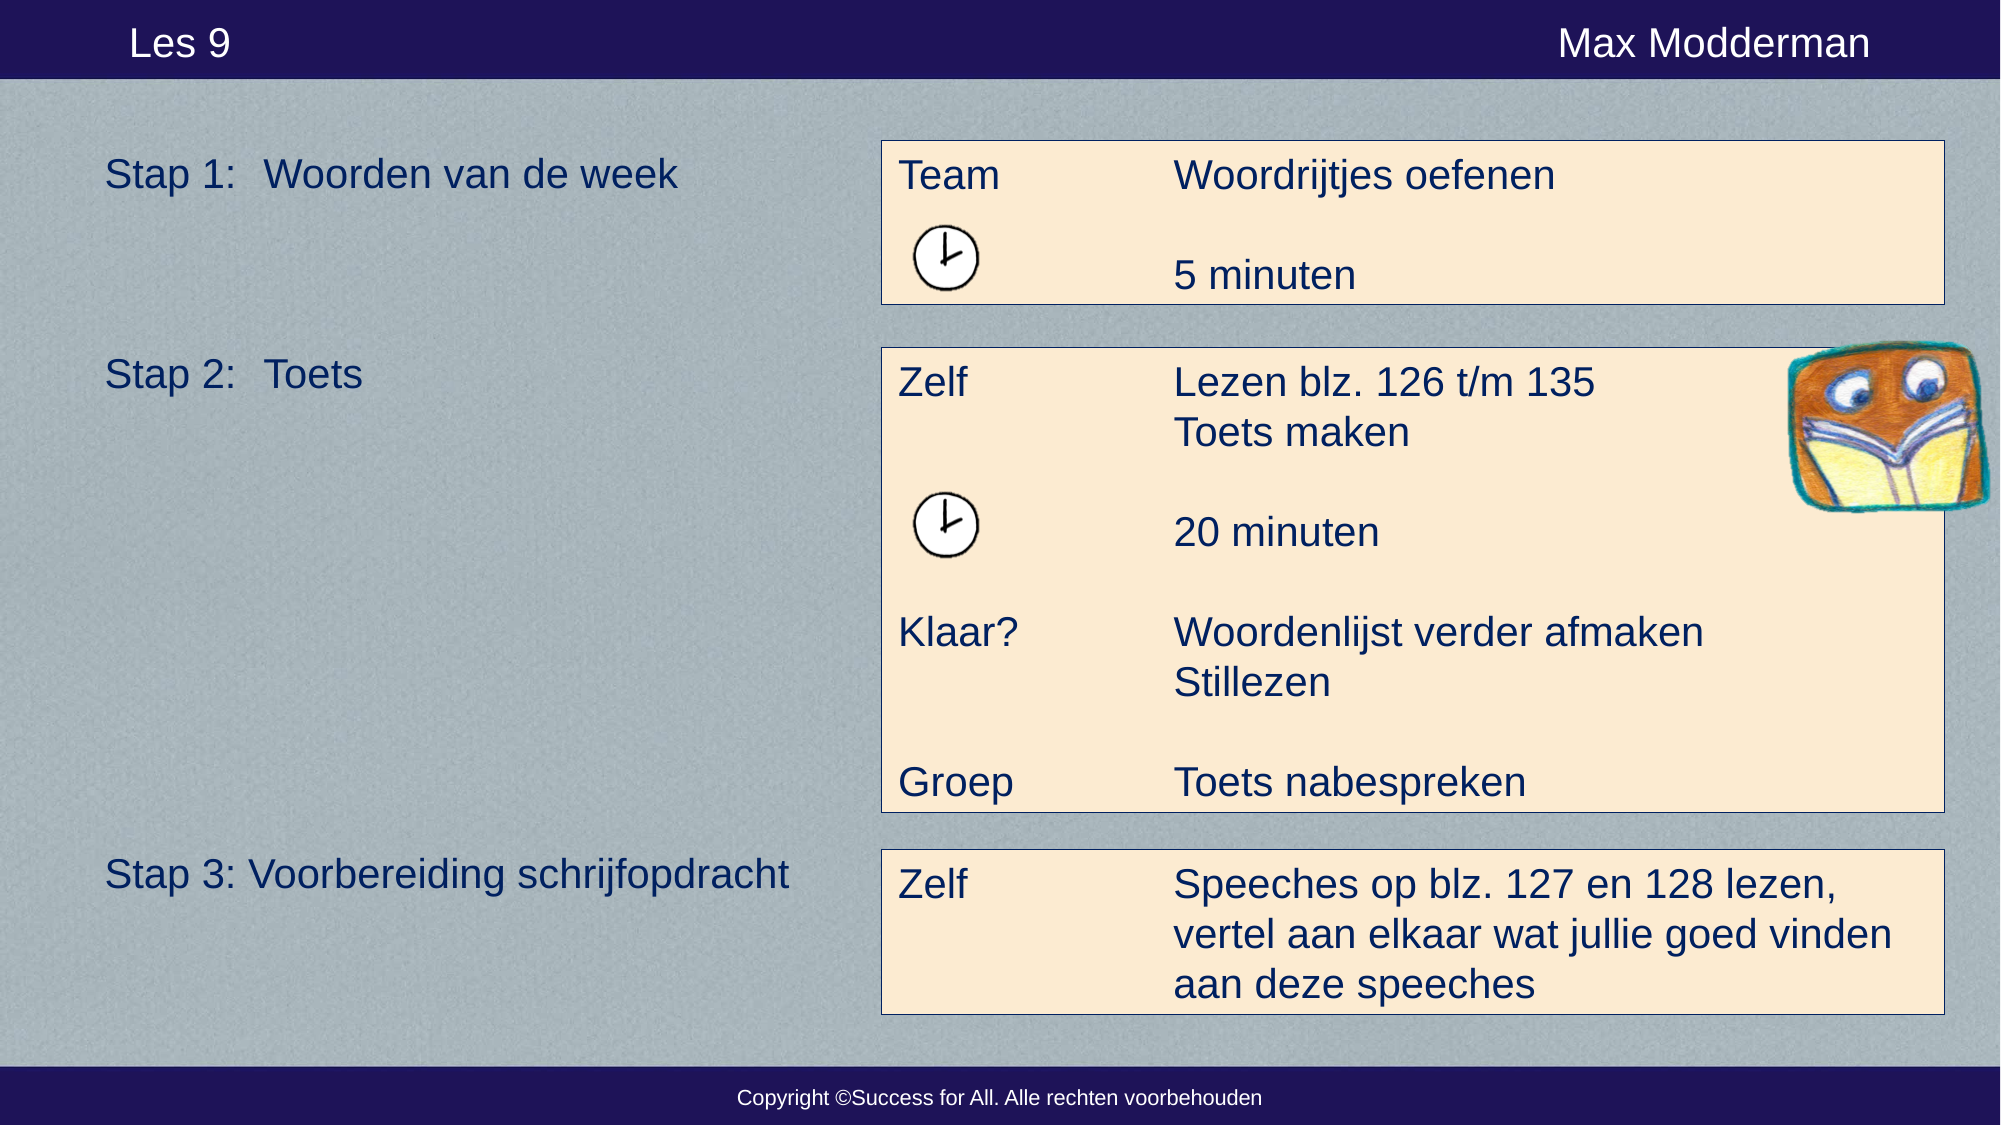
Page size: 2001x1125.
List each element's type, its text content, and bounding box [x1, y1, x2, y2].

text_box Zelf Speeches op blz. 127 en 128 lezen, vertel aan elkaar wat jullie goed vinden aan deze speeches [881, 849, 1945, 1015]
text_box Les 9 [114, 8, 354, 73]
text_box Copyright ©Success for All. Alle rechten voorbehouden [0, 1076, 2000, 1125]
picture [0, 0, 2001, 1125]
text_box Zelf Lezen blz. 126 t/m 135 Toets maken 20 minuten Klaar? Woordenlijst verder afmaken Stillezen Groep Toets nabespreken [881, 347, 1945, 813]
text_box Max Modderman [999, 8, 1886, 123]
text_box Team Woordrijtjes oefenen 5 minuten [881, 140, 1945, 305]
text_box Stap 1: Woorden van de week Stap 2: Toets Stap 3: Voorbereiding schrijfopdracht [89, 139, 882, 905]
